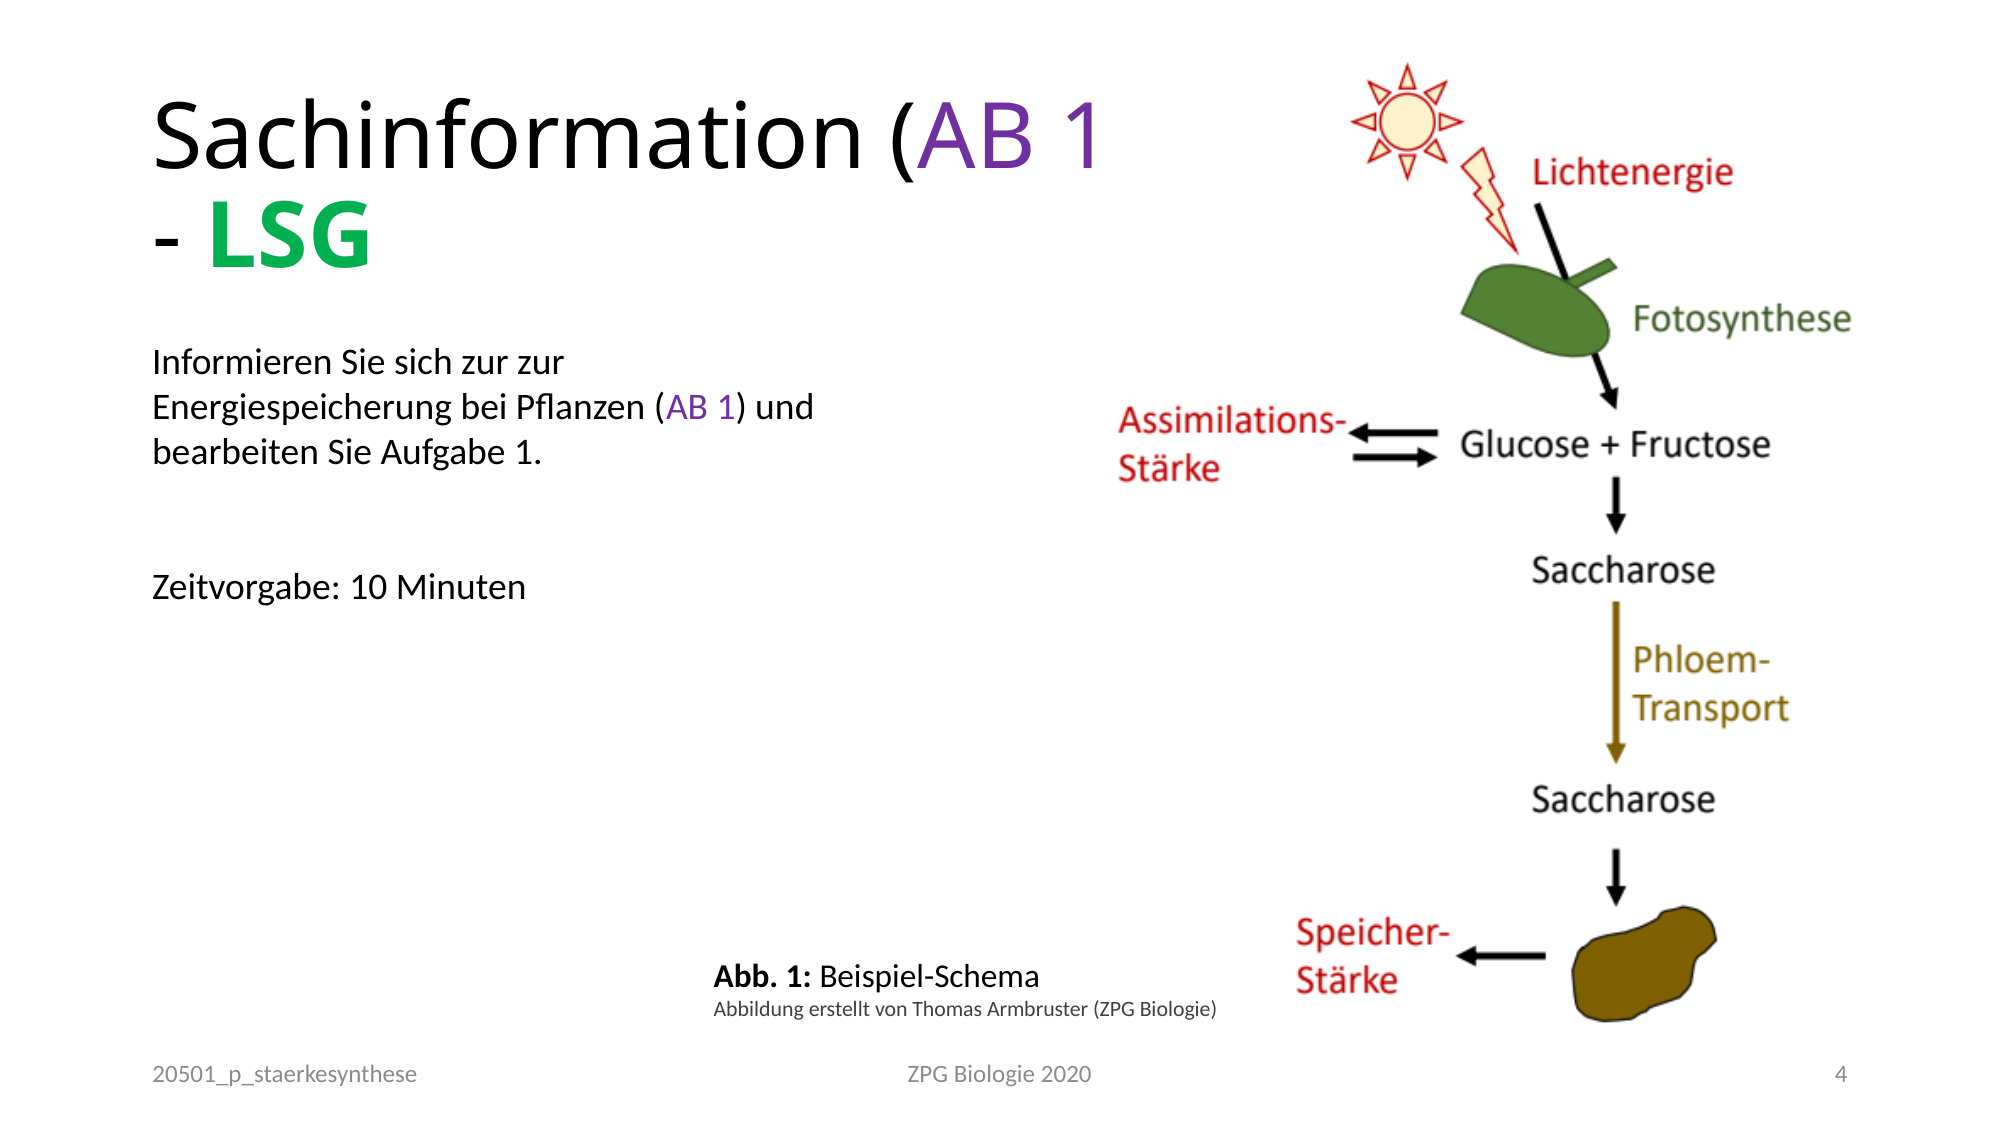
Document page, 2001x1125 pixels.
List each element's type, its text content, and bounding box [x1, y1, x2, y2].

footer ZPG Biologie 2020 [662, 1042, 1338, 1103]
slide_number 20501_p_staerkesynthese [137, 1042, 588, 1103]
text_box Informieren Sie sich zur zur Energiespeicherung bei Pflanzen (AB 1) und bearbeiten Sie Aufgabe 1. Zeitvorgabe: 10 Minuten [137, 329, 875, 615]
text_box Abb. 1: Beispiel-Schema Abbildung erstellt von Thomas Armbruster (ZPG Biologie) [698, 947, 1107, 1029]
picture [1107, 59, 1863, 1031]
slide_number 4 [1412, 1042, 1863, 1103]
title Sachinformation (AB 1) - LSG [137, 59, 1107, 318]
